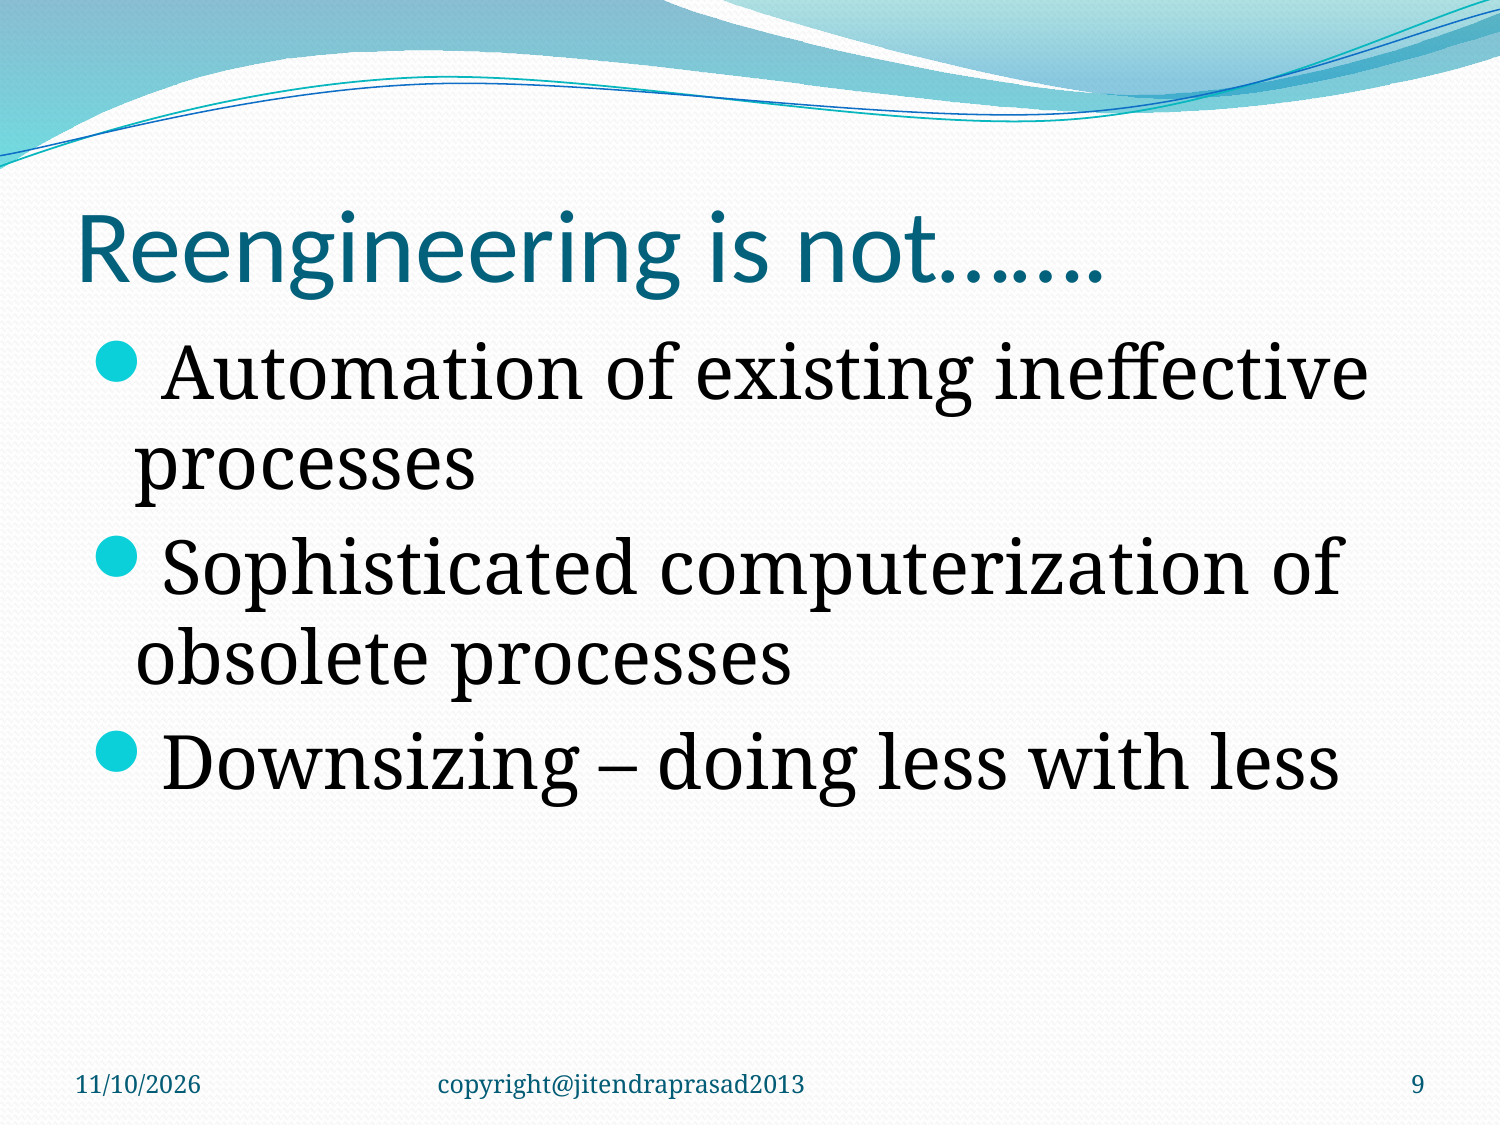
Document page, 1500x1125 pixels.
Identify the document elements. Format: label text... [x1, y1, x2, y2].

title Reengineering is not……. [75, 115, 1425, 303]
list Automation of existing ineffective processes Sophisticated computerization of obsolete processes Downsizing – doing less with less [75, 317, 1425, 1038]
footer copyright@jitendraprasad2013 [437, 1042, 988, 1103]
slide_number 9 [1299, 1042, 1425, 1103]
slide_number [75, 1042, 425, 1103]
